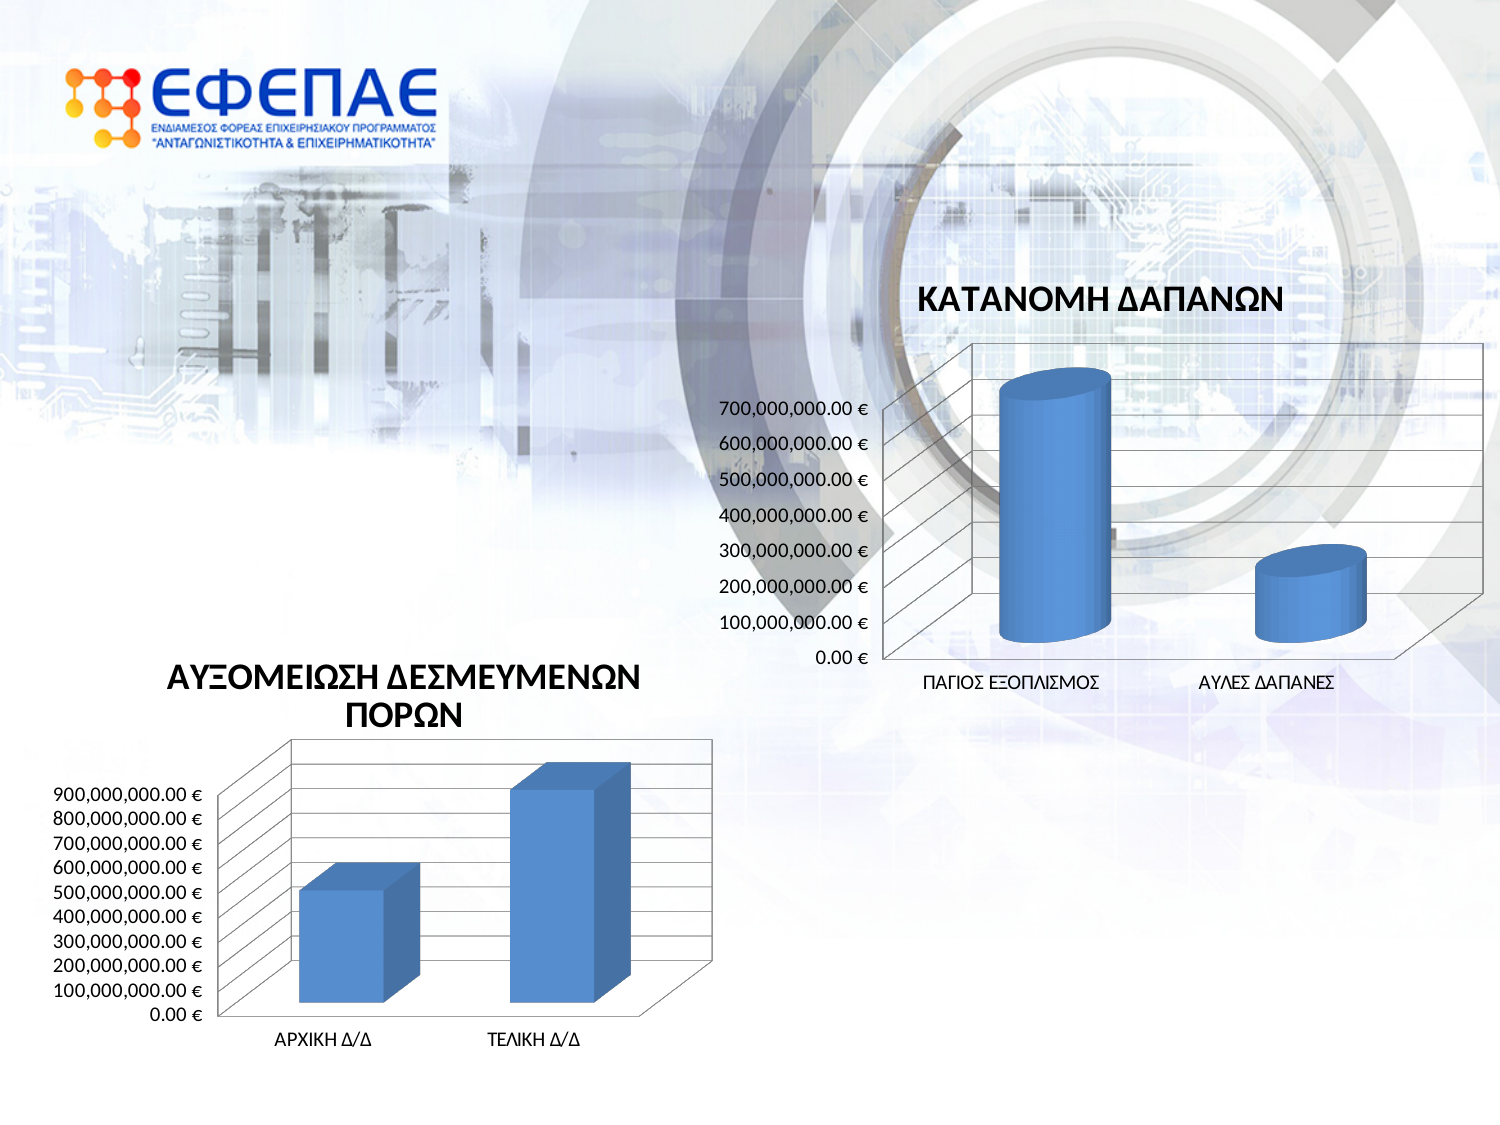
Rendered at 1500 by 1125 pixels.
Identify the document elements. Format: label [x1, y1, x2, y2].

picture [0, 0, 1500, 1125]
chart [29, 255, 1500, 1084]
